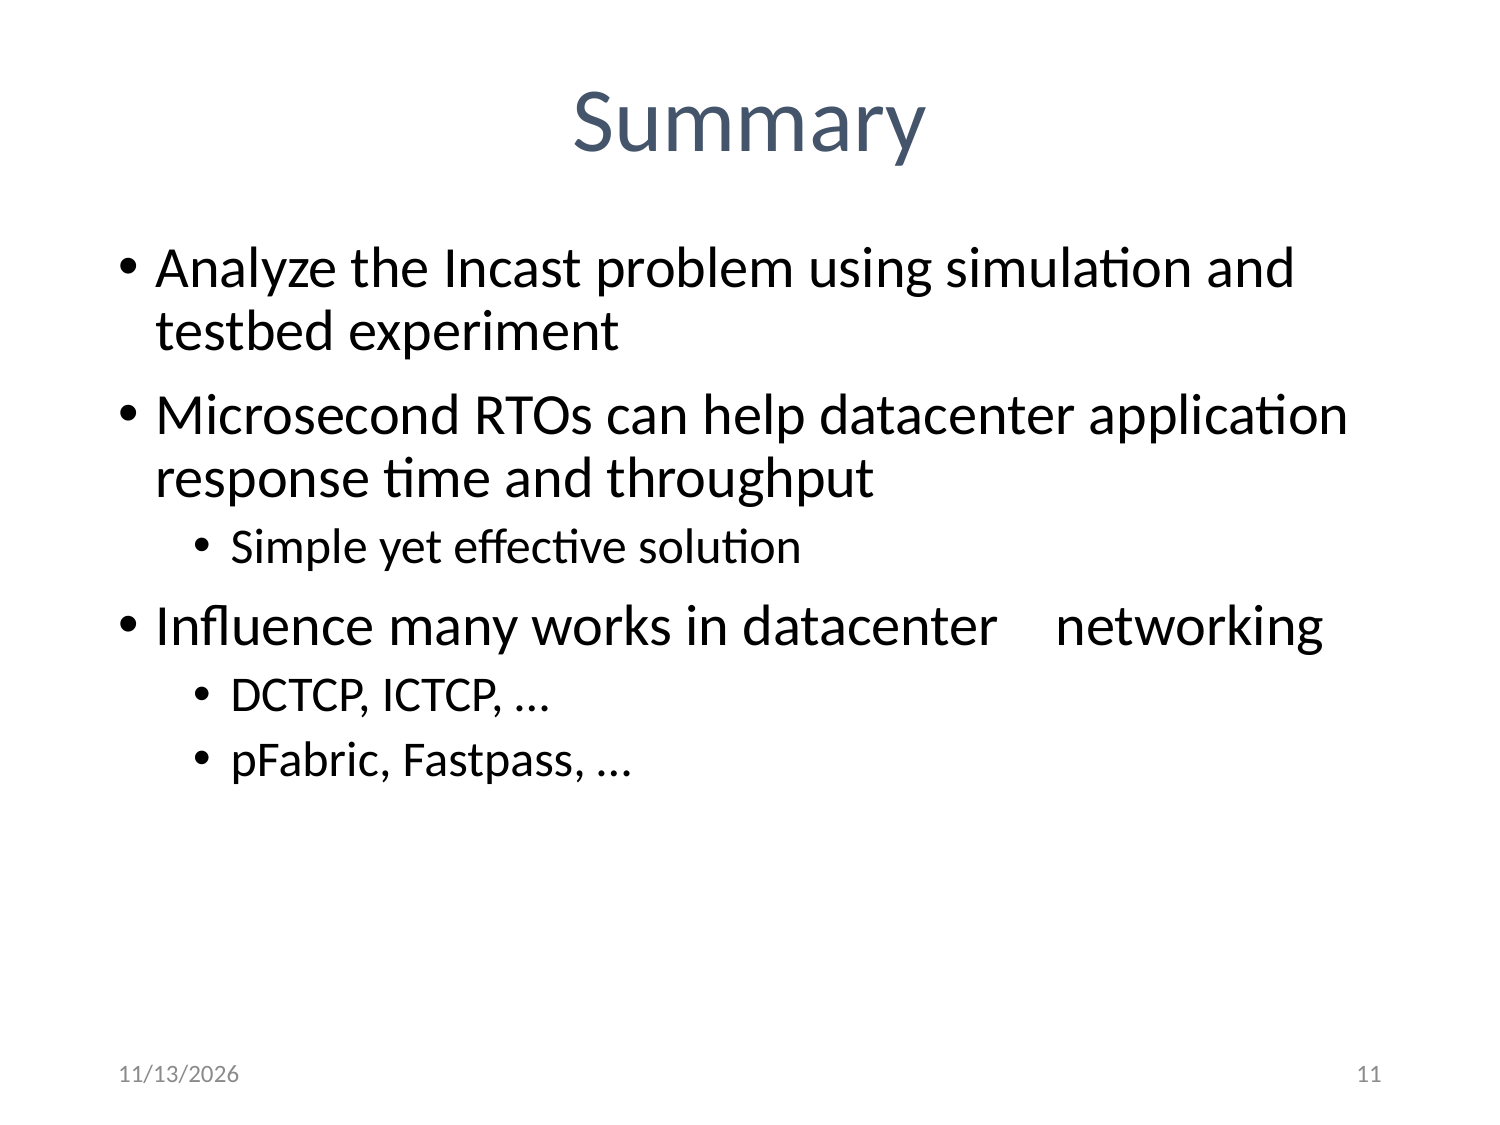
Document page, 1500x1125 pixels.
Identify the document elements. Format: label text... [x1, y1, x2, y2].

title Summary [103, 12, 1397, 230]
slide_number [103, 1042, 441, 1103]
list Analyze the Incast problem using simulation and testbed experiment Microsecond RTOs can help datacenter application response time and throughput Simple yet effective solution Influence many works in datacenter networking DCTCP, ICTCP, … pFabric, Fastpass, … [103, 230, 1397, 1014]
slide_number 11 [1059, 1042, 1397, 1103]
